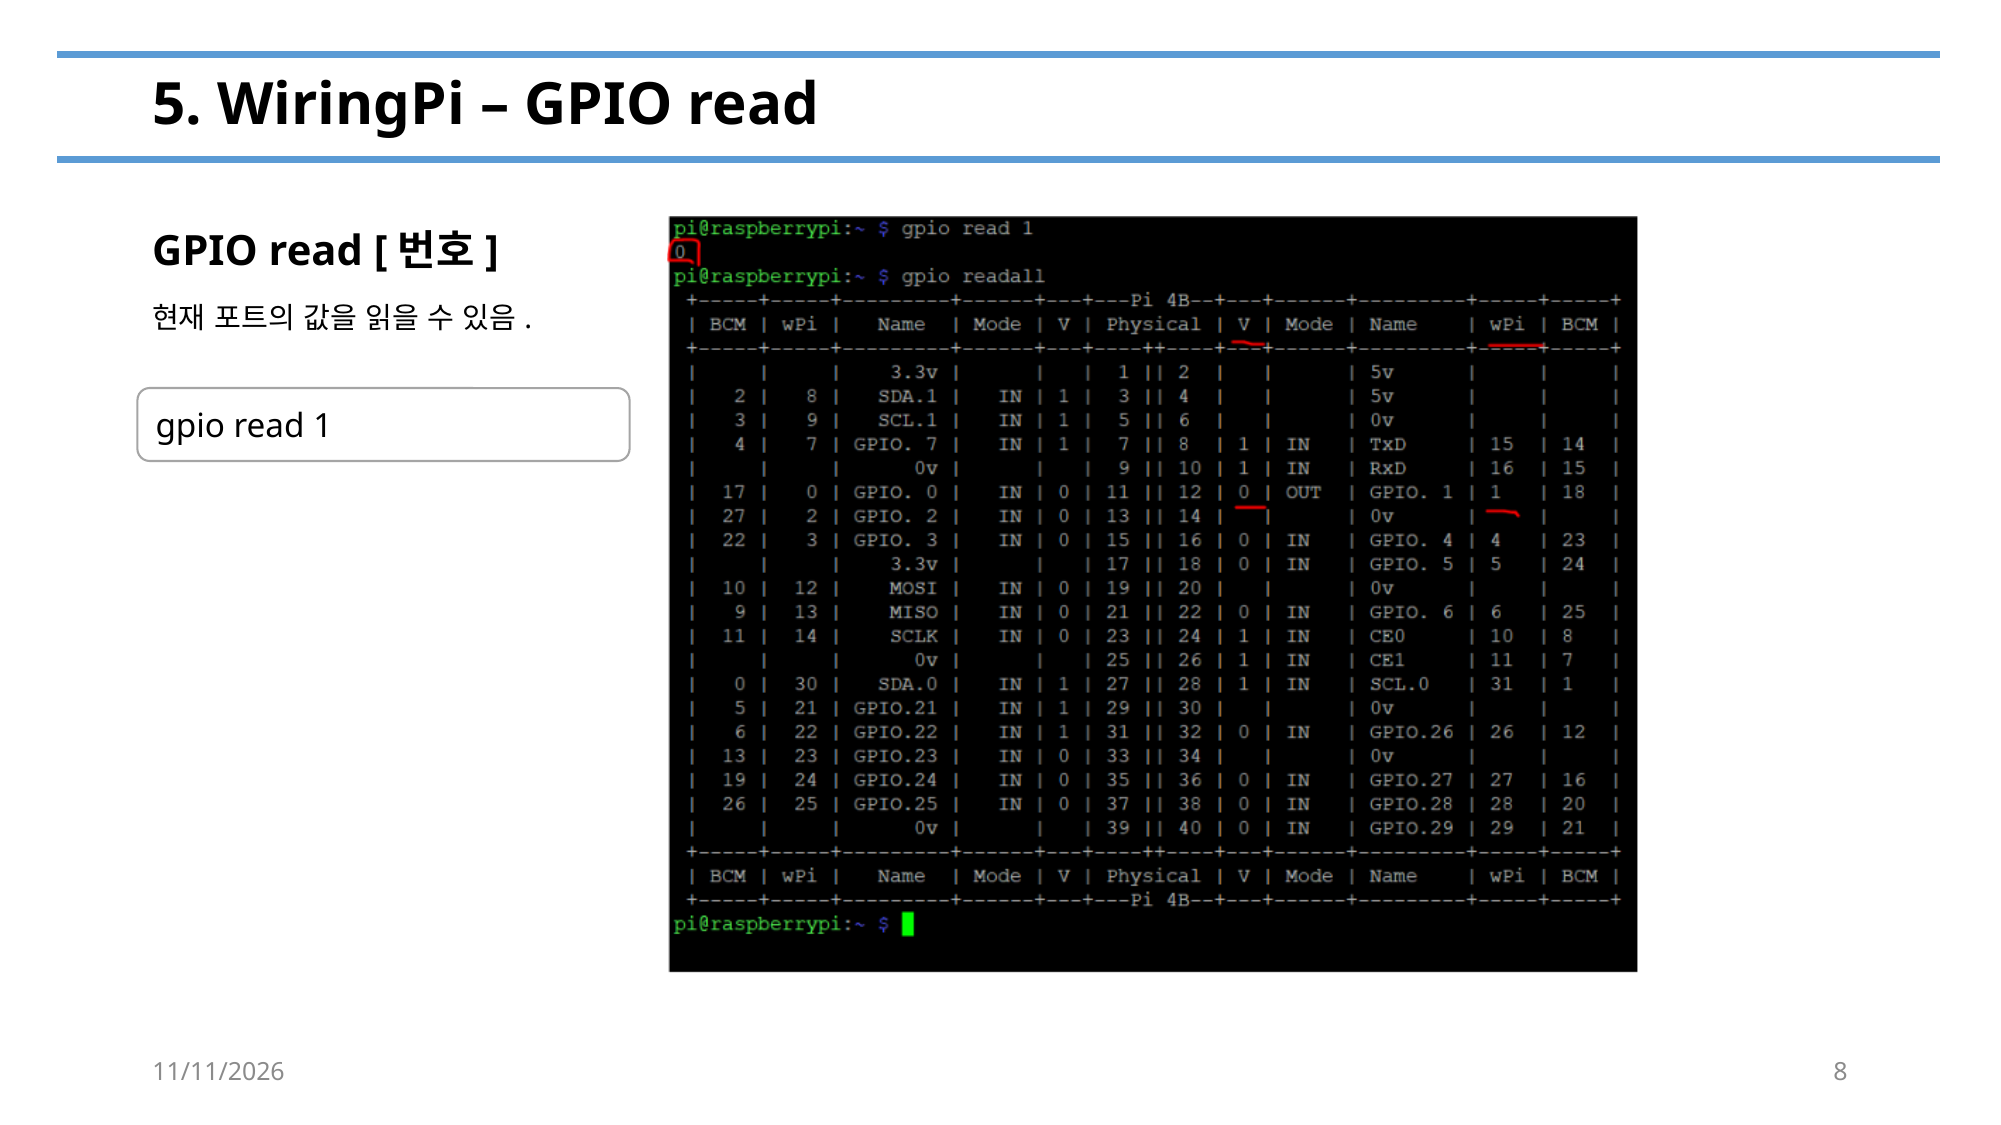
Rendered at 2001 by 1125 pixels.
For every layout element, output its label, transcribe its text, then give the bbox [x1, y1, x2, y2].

text_box GPIO read [번호] [137, 216, 667, 282]
picture [667, 216, 1639, 975]
text_box gpio read 1 [136, 386, 631, 463]
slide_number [137, 1042, 588, 1103]
title 5. WiringPi – GPIO read [137, 66, 1863, 145]
slide_number 8 [1412, 1042, 1863, 1103]
text_box 현재 포트의 값을 읽을 수 있음. [137, 291, 667, 342]
